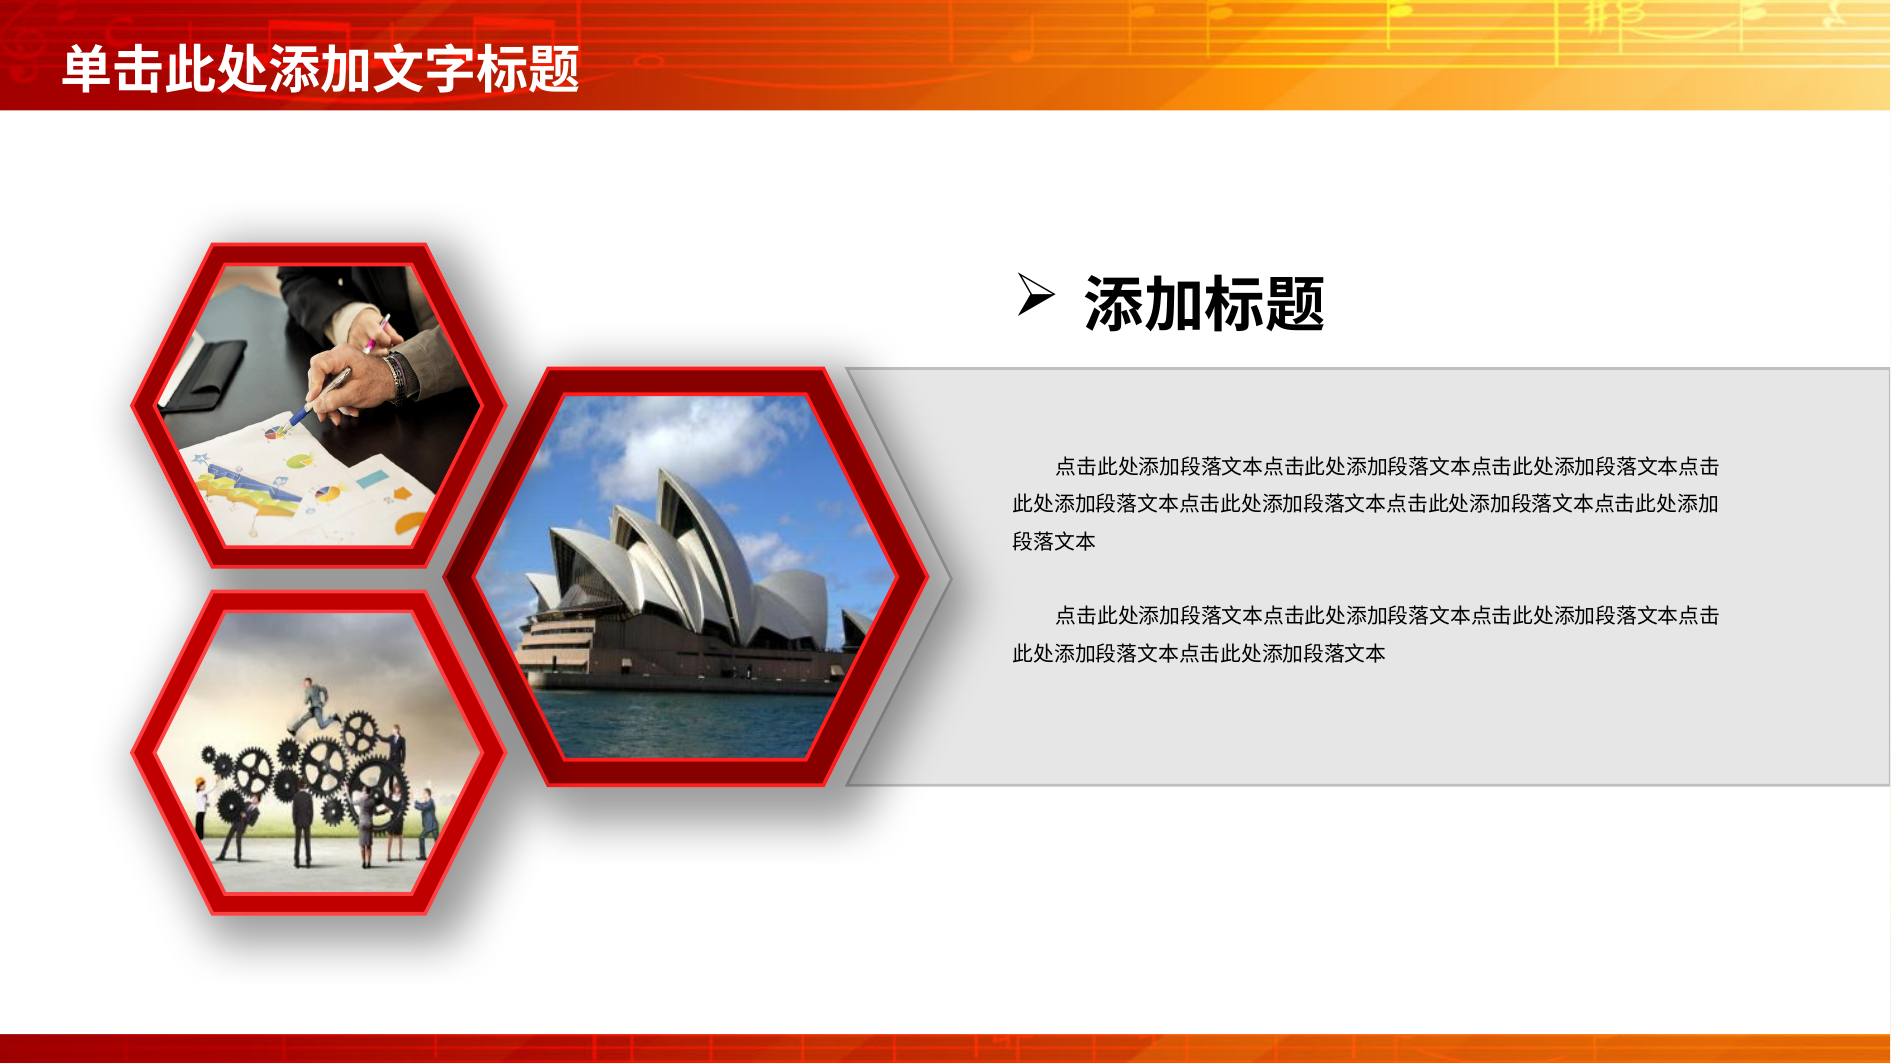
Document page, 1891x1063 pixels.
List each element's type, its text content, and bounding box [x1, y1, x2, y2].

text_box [444, 368, 928, 786]
text_box [891, 367, 1891, 787]
text_box 点击此处添加段落文本点击此处添加段落文本点击此处添加段落文本点击此处添加段落文本点击此处添加段落文本点击此处添加段落文本点击此处添加段落文本 点击此处添加段落文本点击此处添加段落文本点击此处添加段落文本点击此处添加段落文本点击此处添加段落文本 [998, 433, 1742, 711]
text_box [131, 591, 506, 914]
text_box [131, 244, 506, 567]
picture [0, 1035, 1891, 1063]
picture [0, 0, 1891, 110]
text_box 添加标题 [998, 244, 1441, 346]
